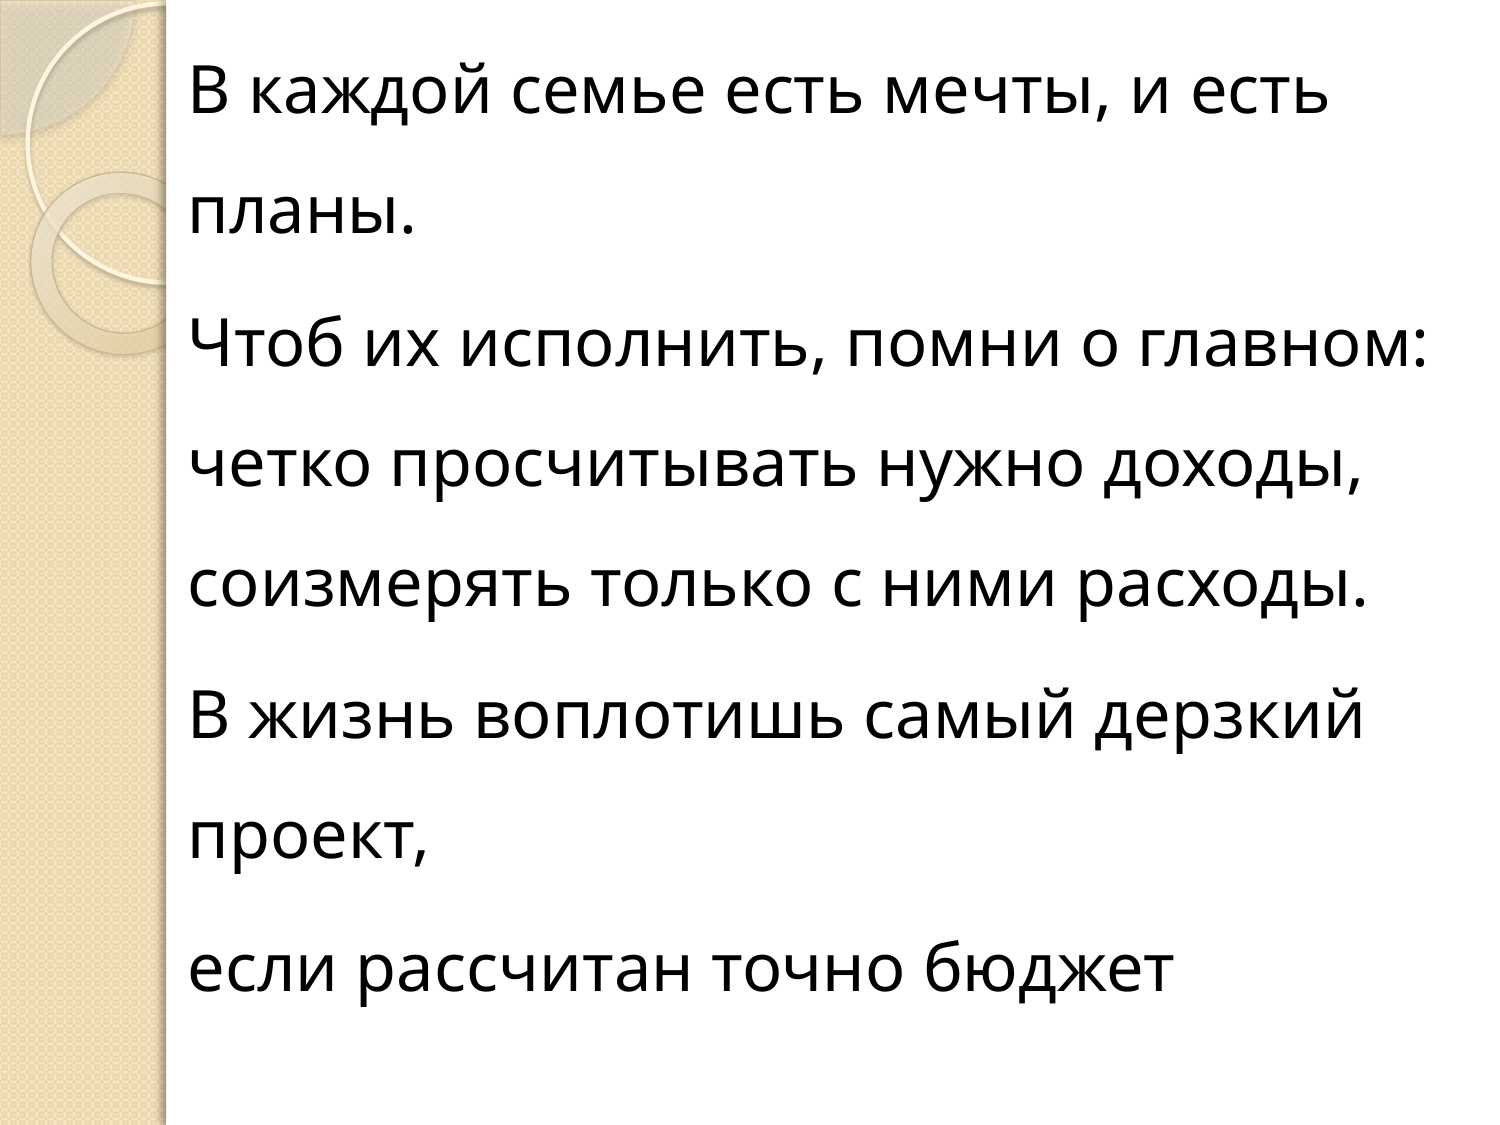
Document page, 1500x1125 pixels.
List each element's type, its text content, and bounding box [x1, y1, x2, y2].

list В каждой семье есть мечты, и есть планы. Чтоб их исполнить, помни о главном: четко просчитывать нужно доходы, соизмерять только с ними расходы. В жизнь воплотишь самый дерзкий проект, если рассчитан точно бюджет [159, 0, 1500, 1125]
